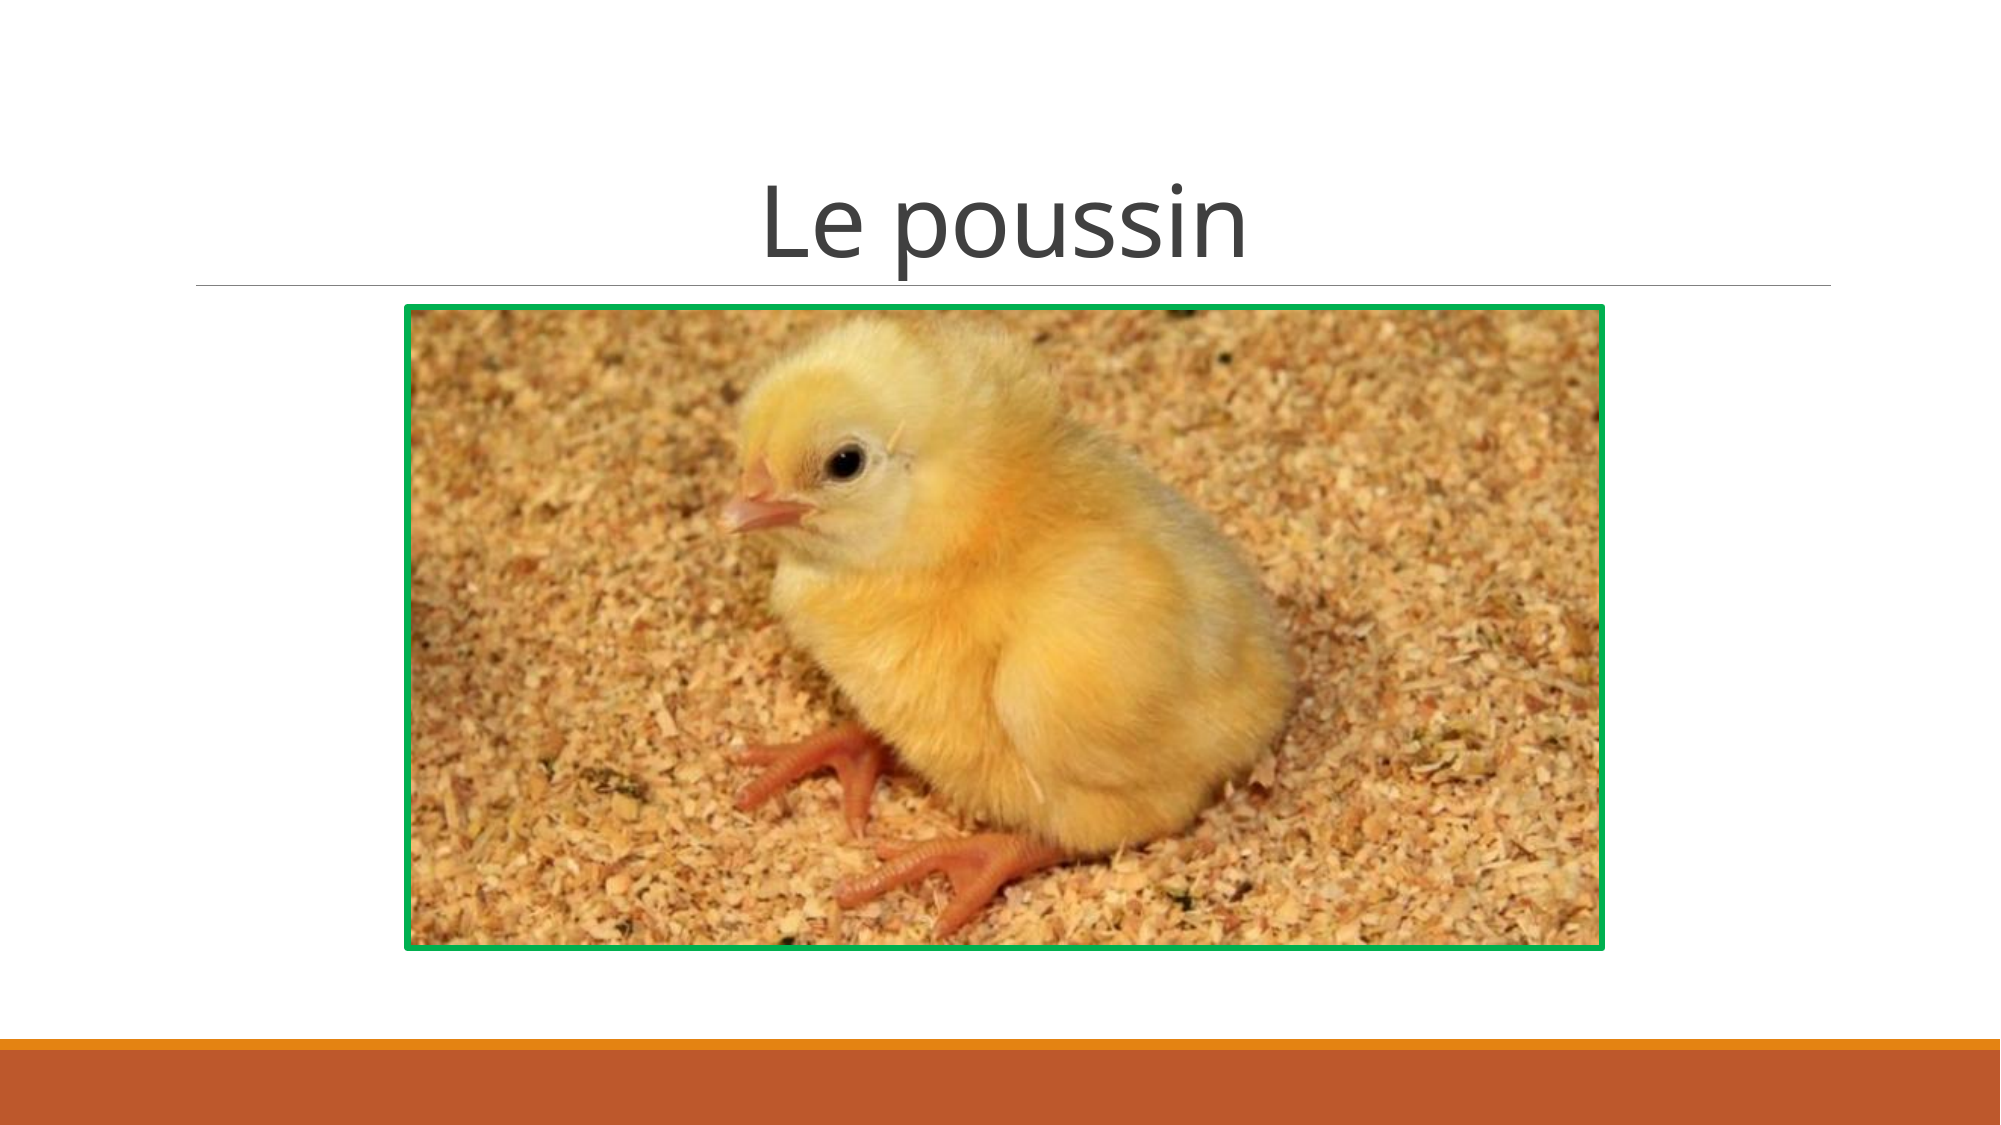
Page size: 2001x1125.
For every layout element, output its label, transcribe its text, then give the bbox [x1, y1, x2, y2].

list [410, 309, 1600, 946]
title Le poussin [180, 47, 1830, 285]
